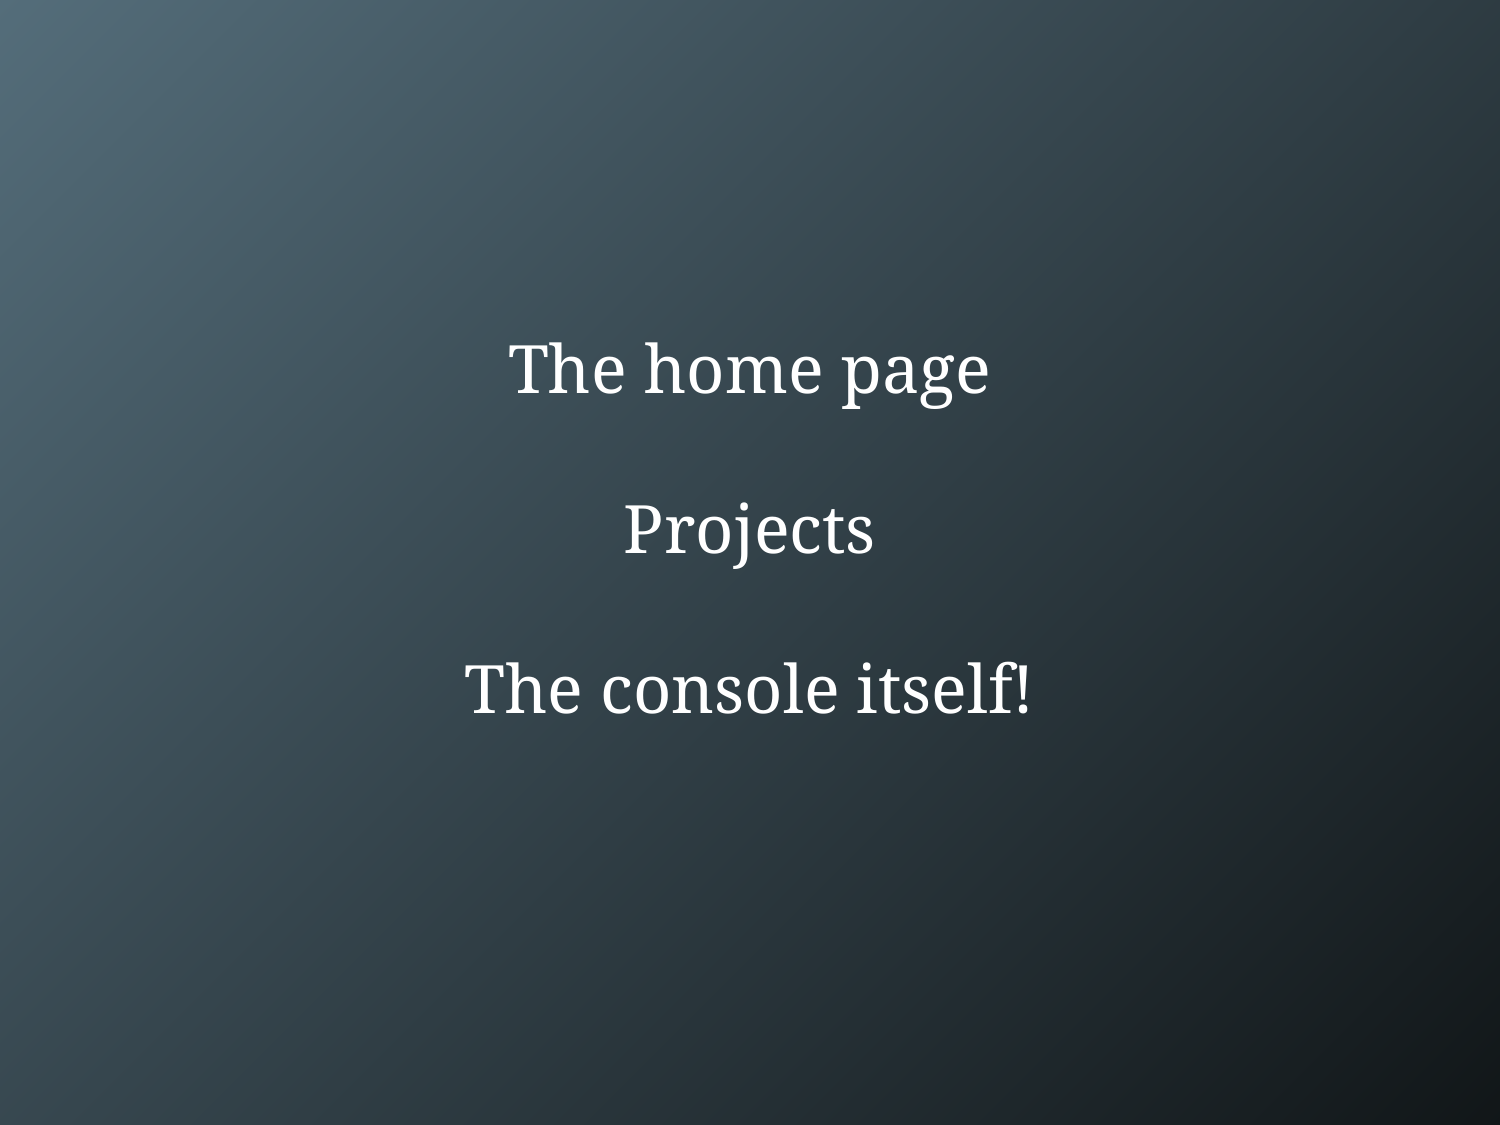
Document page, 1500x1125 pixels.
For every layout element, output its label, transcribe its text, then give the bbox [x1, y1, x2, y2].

title The home page Projects The console itself! [112, 290, 1388, 764]
